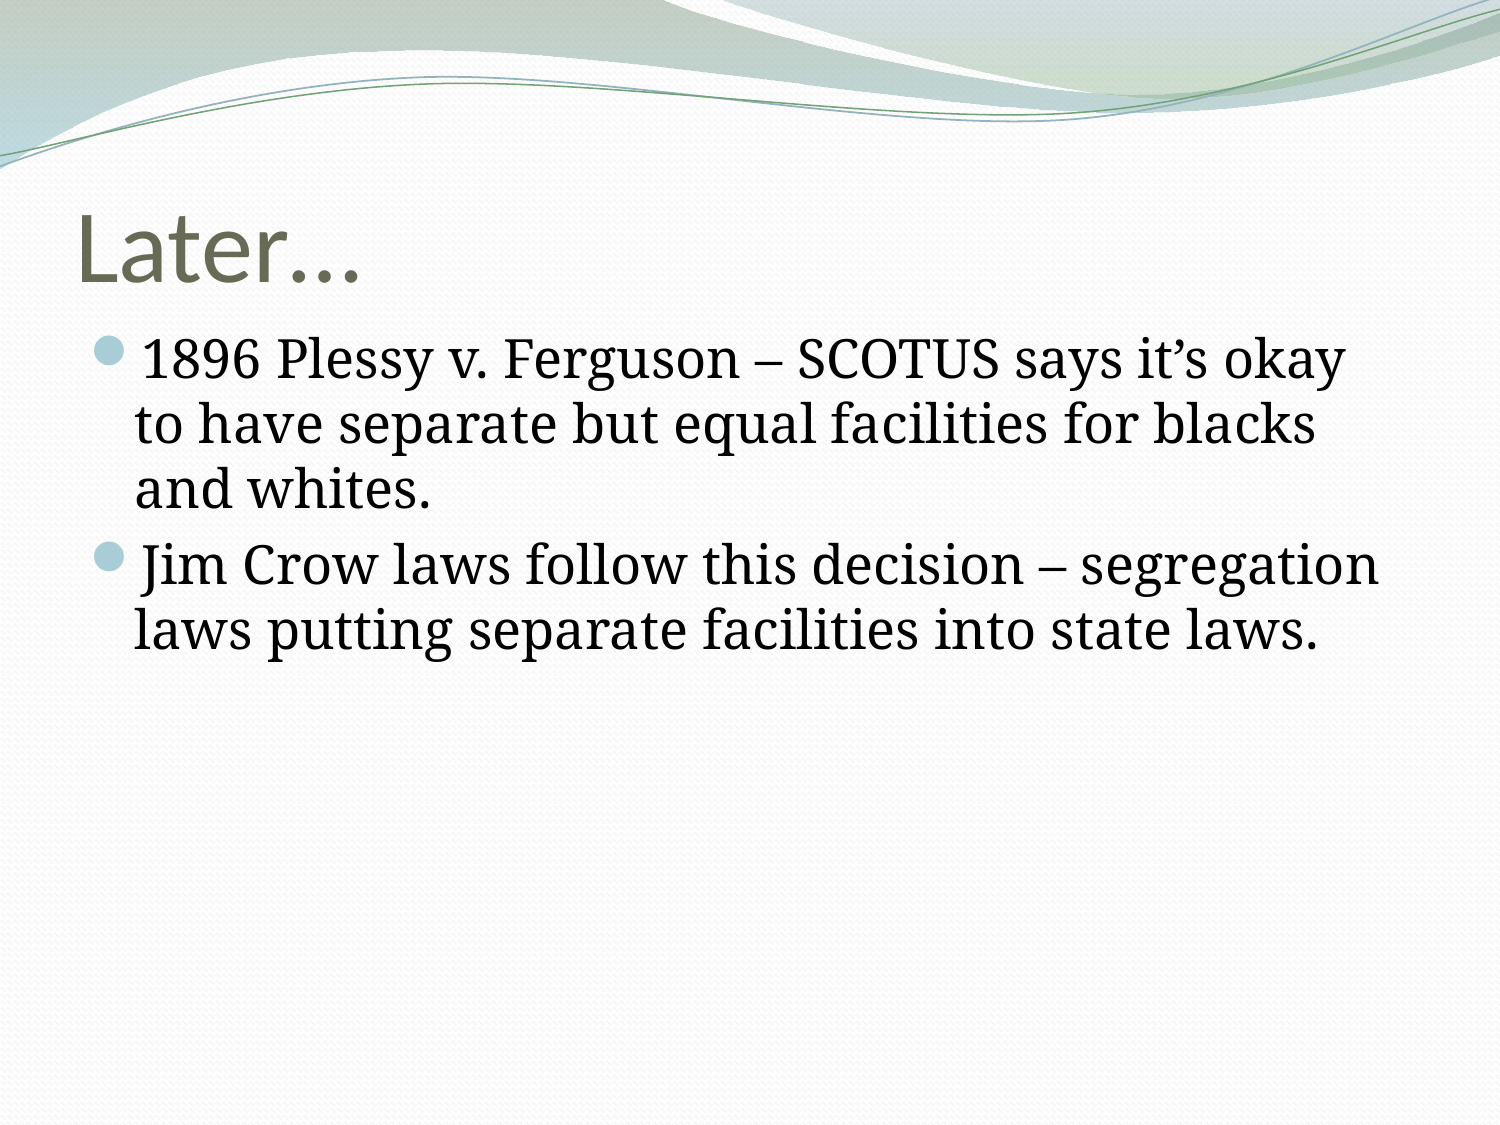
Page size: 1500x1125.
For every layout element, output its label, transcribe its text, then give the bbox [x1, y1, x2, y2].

title Later… [75, 115, 1425, 303]
list 1896 Plessy v. Ferguson – SCOTUS says it’s okay to have separate but equal facilities for blacks and whites. Jim Crow laws follow this decision – segregation laws putting separate facilities into state laws. [75, 317, 1425, 1038]
